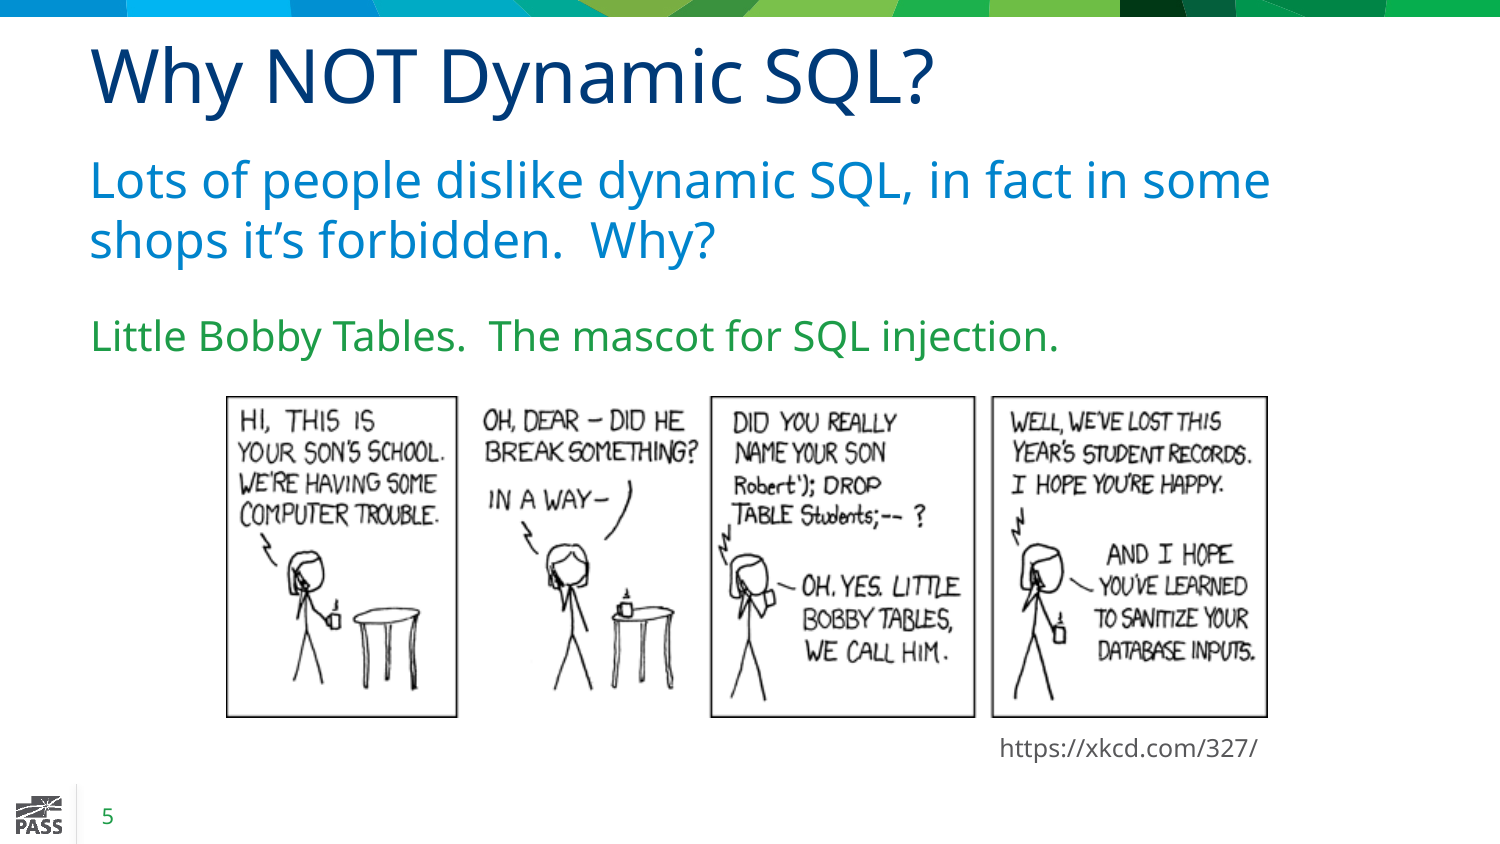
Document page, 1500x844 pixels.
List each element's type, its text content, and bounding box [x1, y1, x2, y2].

picture [0, 0, 1500, 19]
text_box https://xkcd.com/327/ [984, 725, 1274, 771]
list Little Bobby Tables. The mascot for SQL injection. [75, 277, 1428, 386]
slide_number 5 [86, 805, 168, 830]
text_box Lots of people dislike dynamic SQL, in fact in some shops it’s forbidden. Why? [74, 141, 1370, 276]
picture [226, 396, 1268, 718]
picture [16, 796, 62, 834]
title Why NOT Dynamic SQL? [75, 37, 1425, 139]
